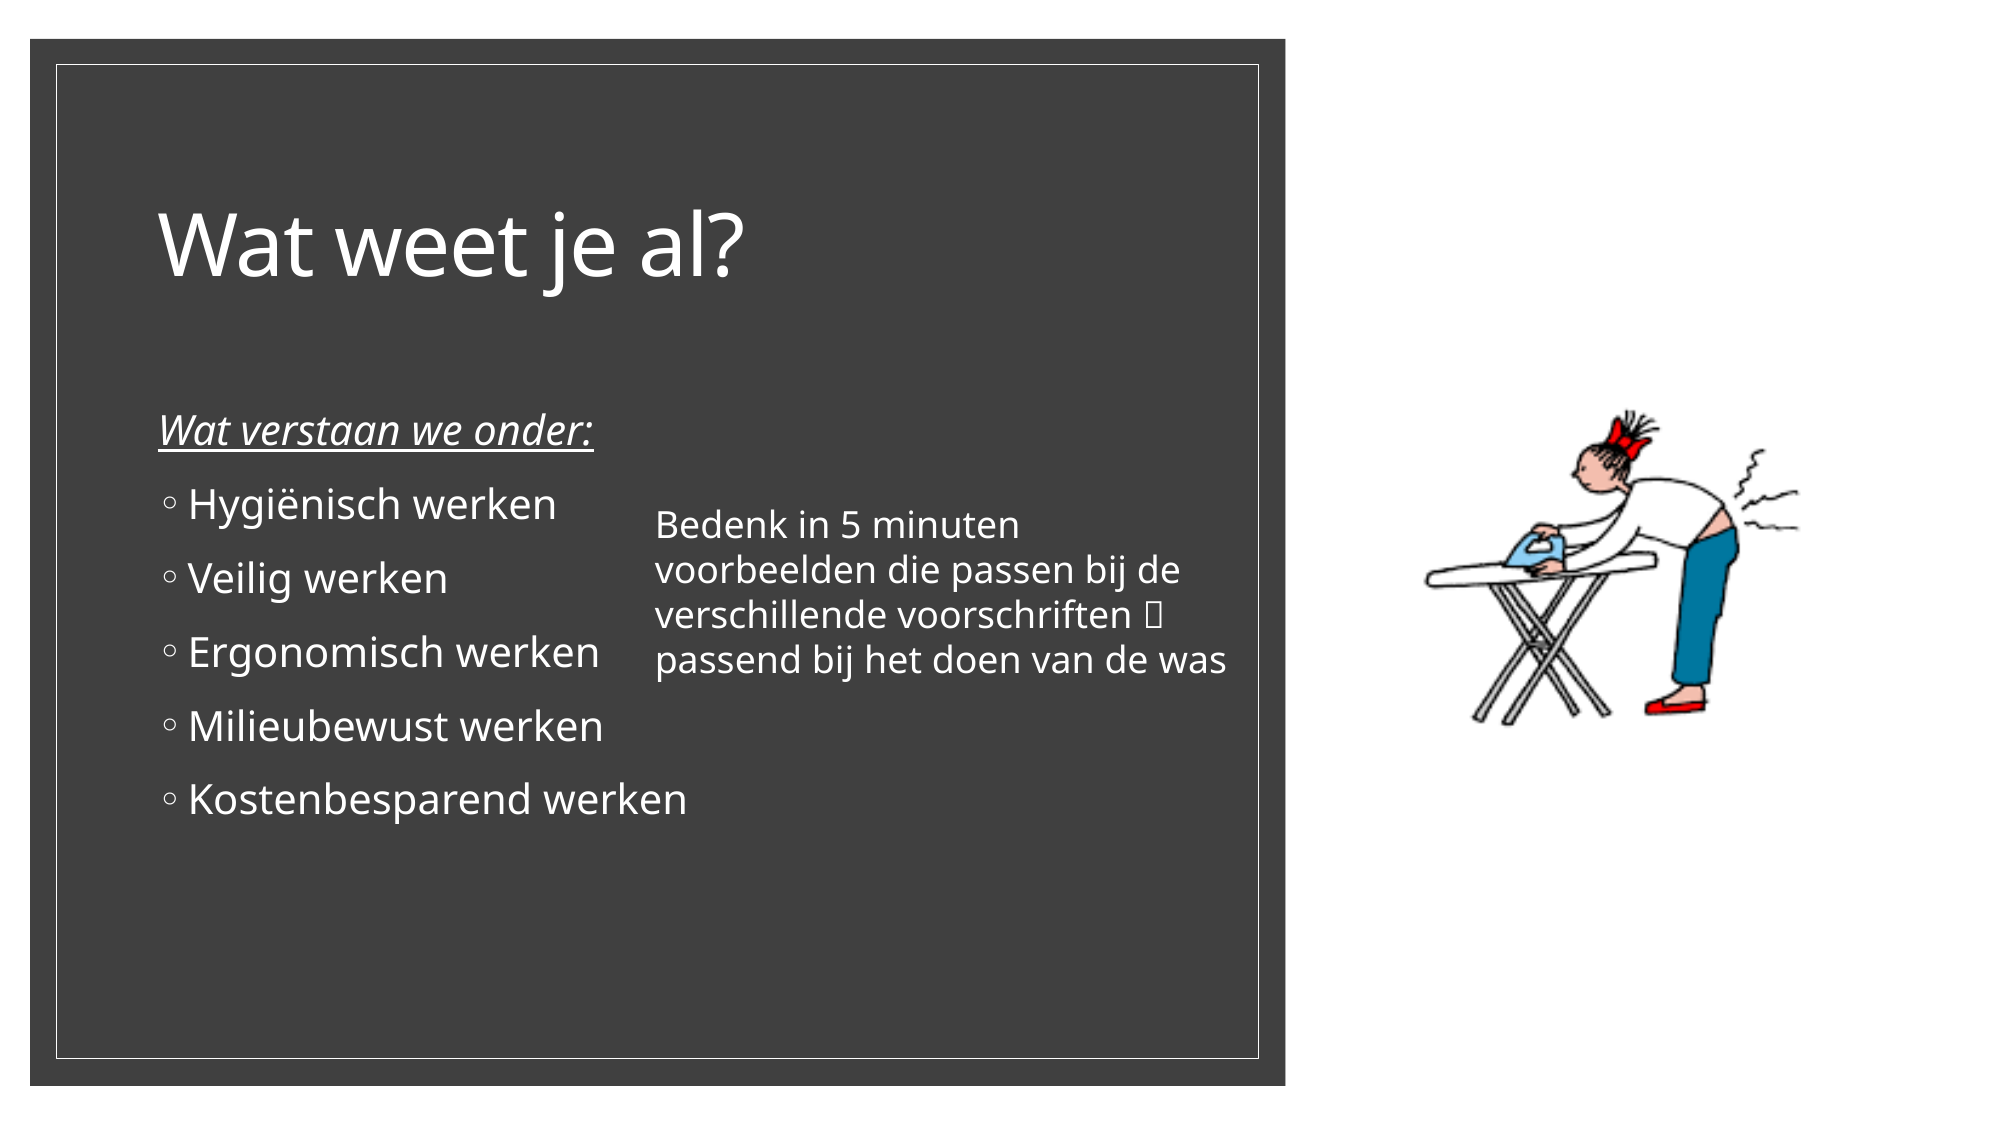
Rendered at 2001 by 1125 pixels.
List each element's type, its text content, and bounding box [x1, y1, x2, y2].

text_box [0, 0, 1285, 1125]
text_box Bedenk in 5 minuten voorbeelden die passen bij de verschillende voorschriften  passend bij het doen van de was [640, 493, 1247, 689]
list Wat verstaan we onder: Hygiënisch werken Veilig werken Ergonomisch werken Milieubewust werken Kostenbesparend werken [142, 391, 1173, 990]
text_box [1285, 0, 2000, 1125]
text_box [29, 38, 1285, 1087]
text_box [55, 64, 1260, 1059]
title Wat weet je al? [142, 105, 1173, 391]
picture [1364, 290, 1910, 836]
